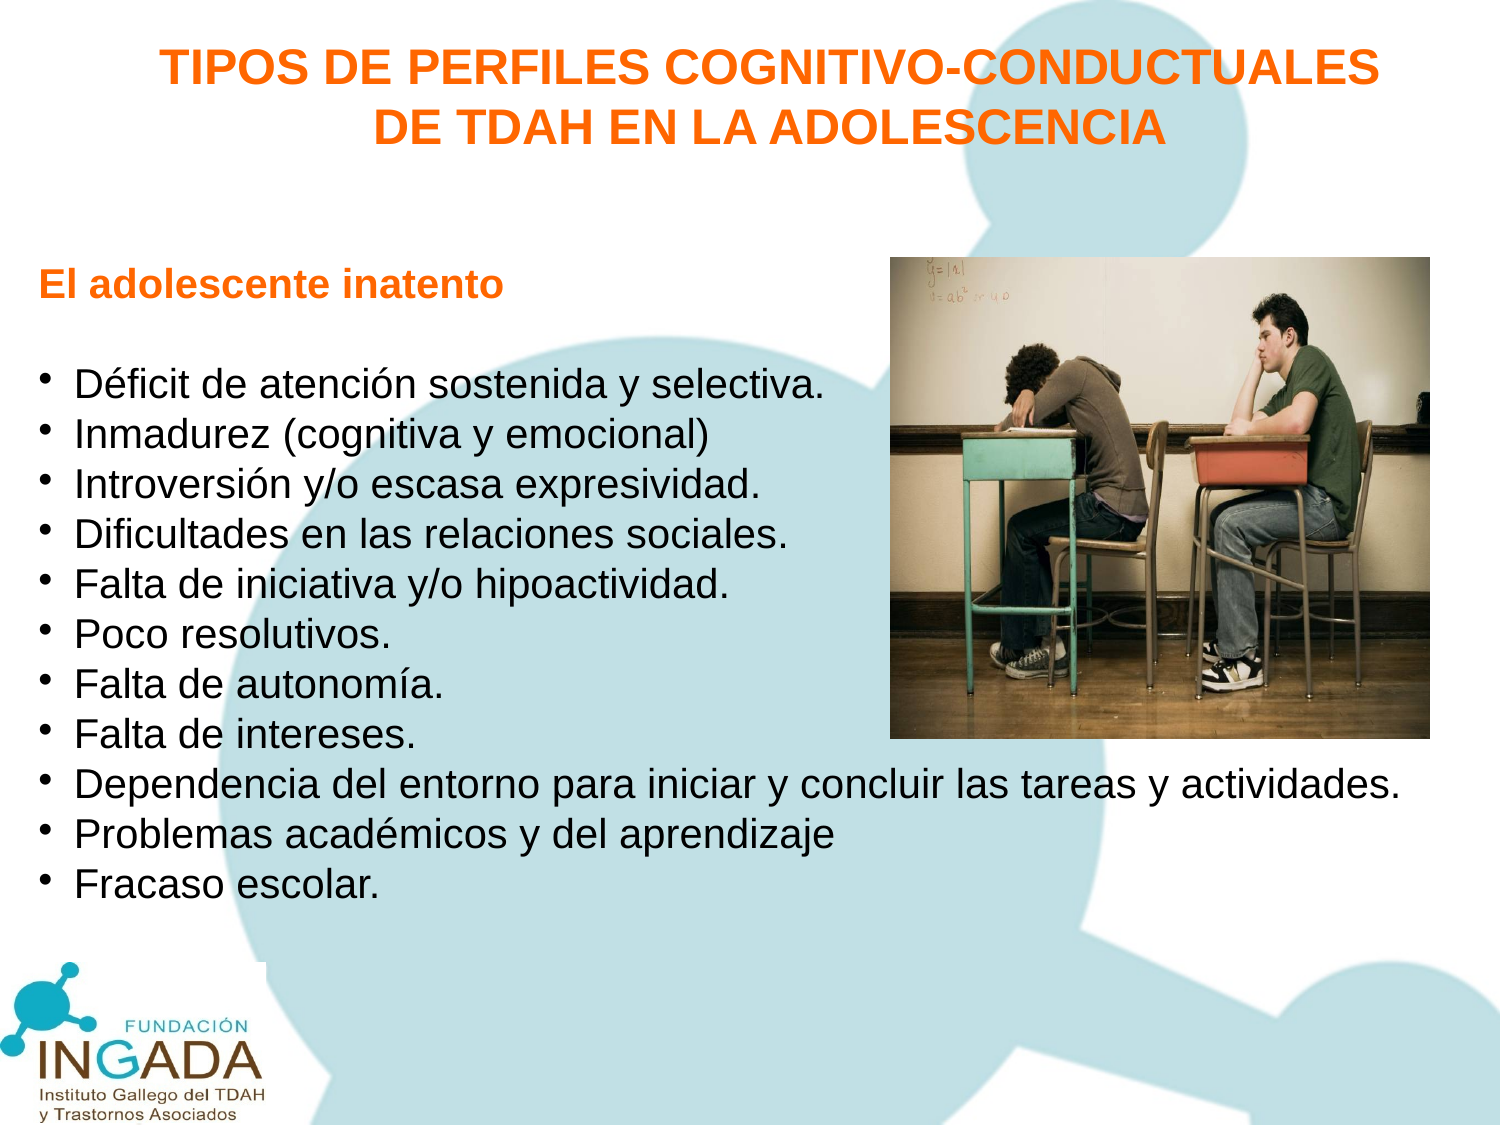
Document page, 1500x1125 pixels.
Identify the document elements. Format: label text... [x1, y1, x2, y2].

text_box TIPOS DE PERFILES COGNITIVO-CONDUCTUALES DE TDAH EN LA ADOLESCENCIA [112, 27, 1430, 223]
text_box El adolescente inatento Déficit de atención sostenida y selectiva. Inmadurez (cognitiva y emocional) Introversión y/o escasa expresividad. Dificultades en las relaciones sociales. Falta de iniciativa y/o hipoactividad. Poco resolutivos. Falta de autonomía. Falta de intereses. Dependencia del entorno para iniciar y concluir las tareas y actividades. Problemas académicos y del aprendizaje Fracaso escolar. [23, 249, 1489, 1125]
picture [890, 257, 1430, 739]
text_box [70, 82, 1441, 237]
picture [0, 0, 1500, 1125]
